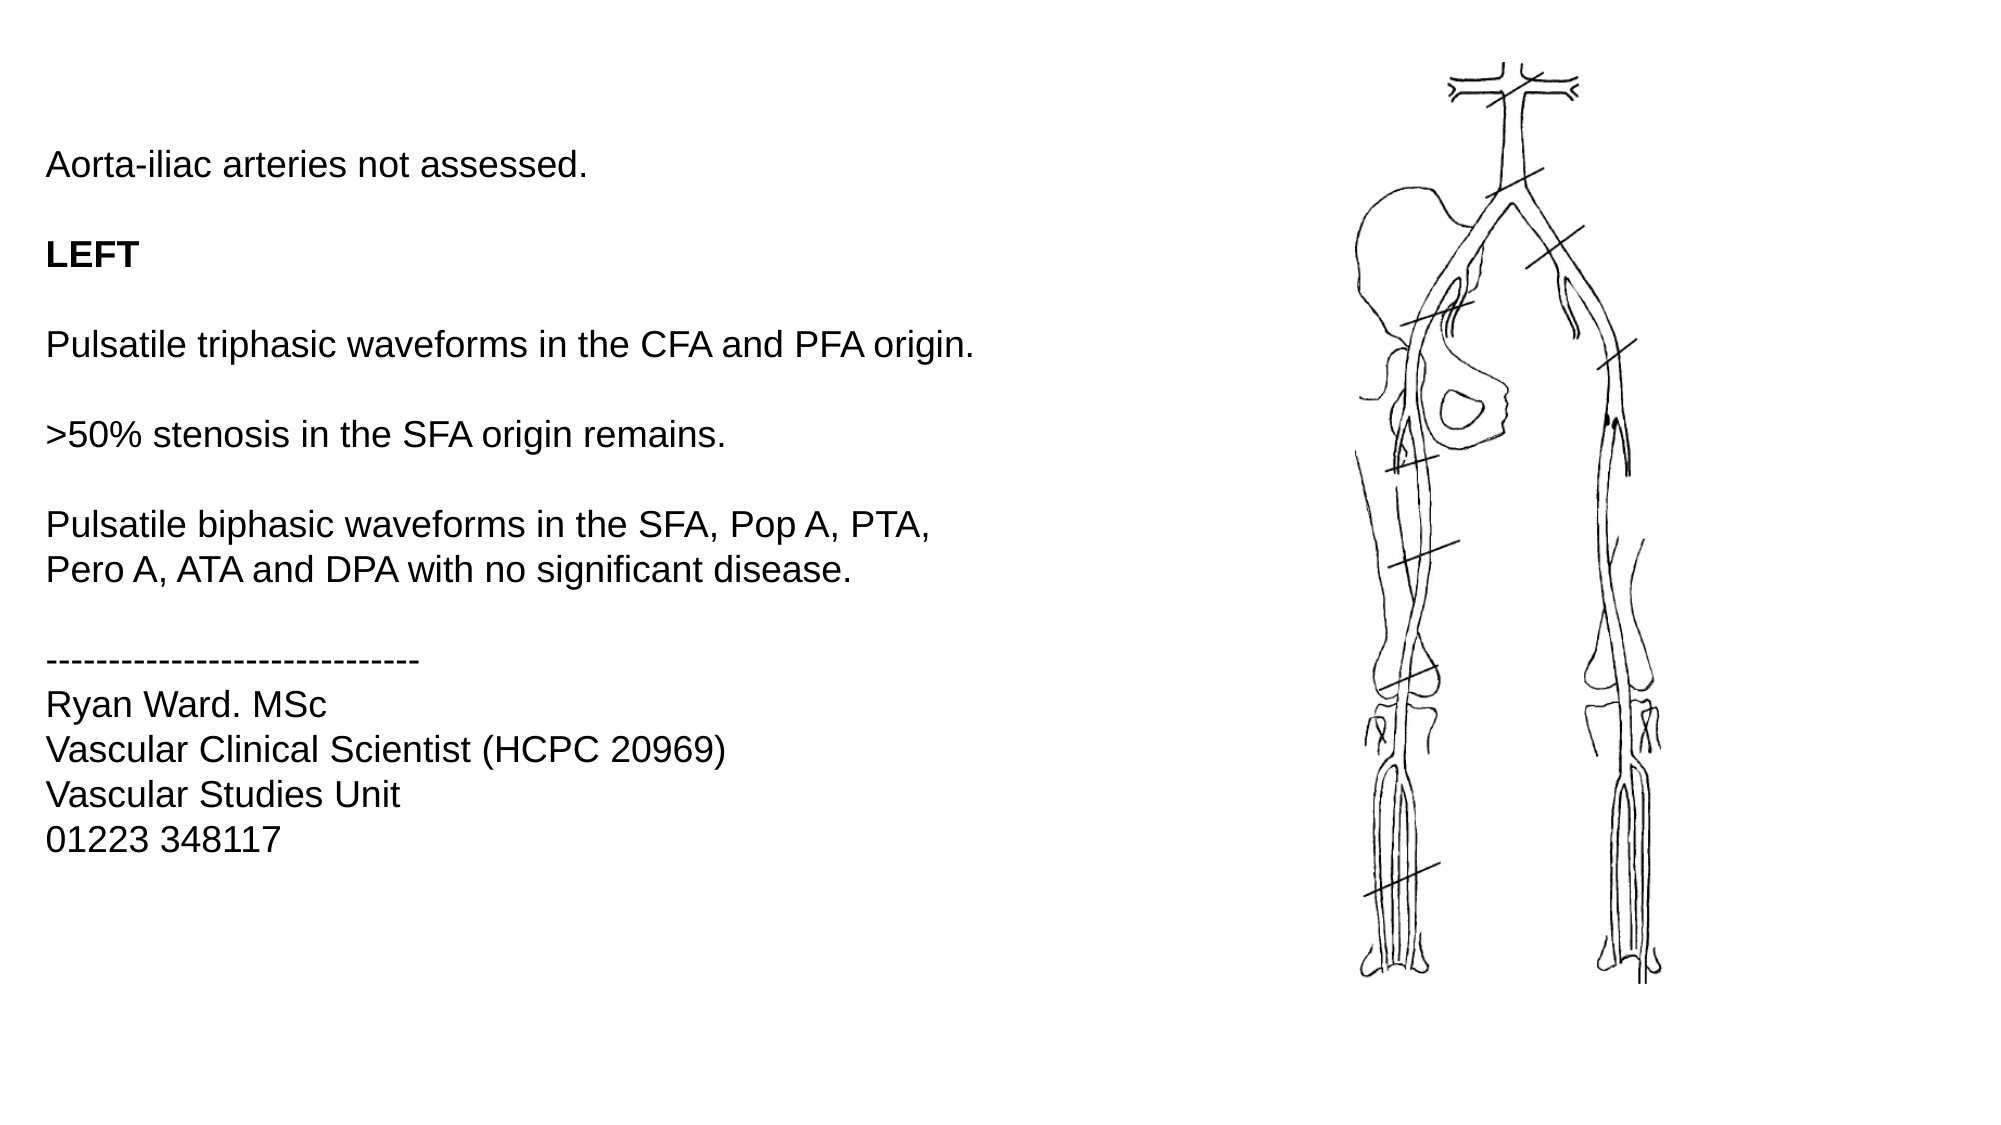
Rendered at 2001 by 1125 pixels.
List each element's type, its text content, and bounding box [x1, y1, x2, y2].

text_box Aorta-iliac arteries not assessed. LEFT Pulsatile triphasic waveforms in the CFA and PFA origin. >50% stenosis in the SFA origin remains. Pulsatile biphasic waveforms in the SFA, Pop A, PTA, Pero A, ATA and DPA with no significant disease. ------------------------------ Ryan Ward. MSc Vascular Clinical Scientist (HCPC 20969) Vascular Studies Unit 01223 348117 [30, 132, 1031, 868]
picture [1355, 62, 1697, 985]
